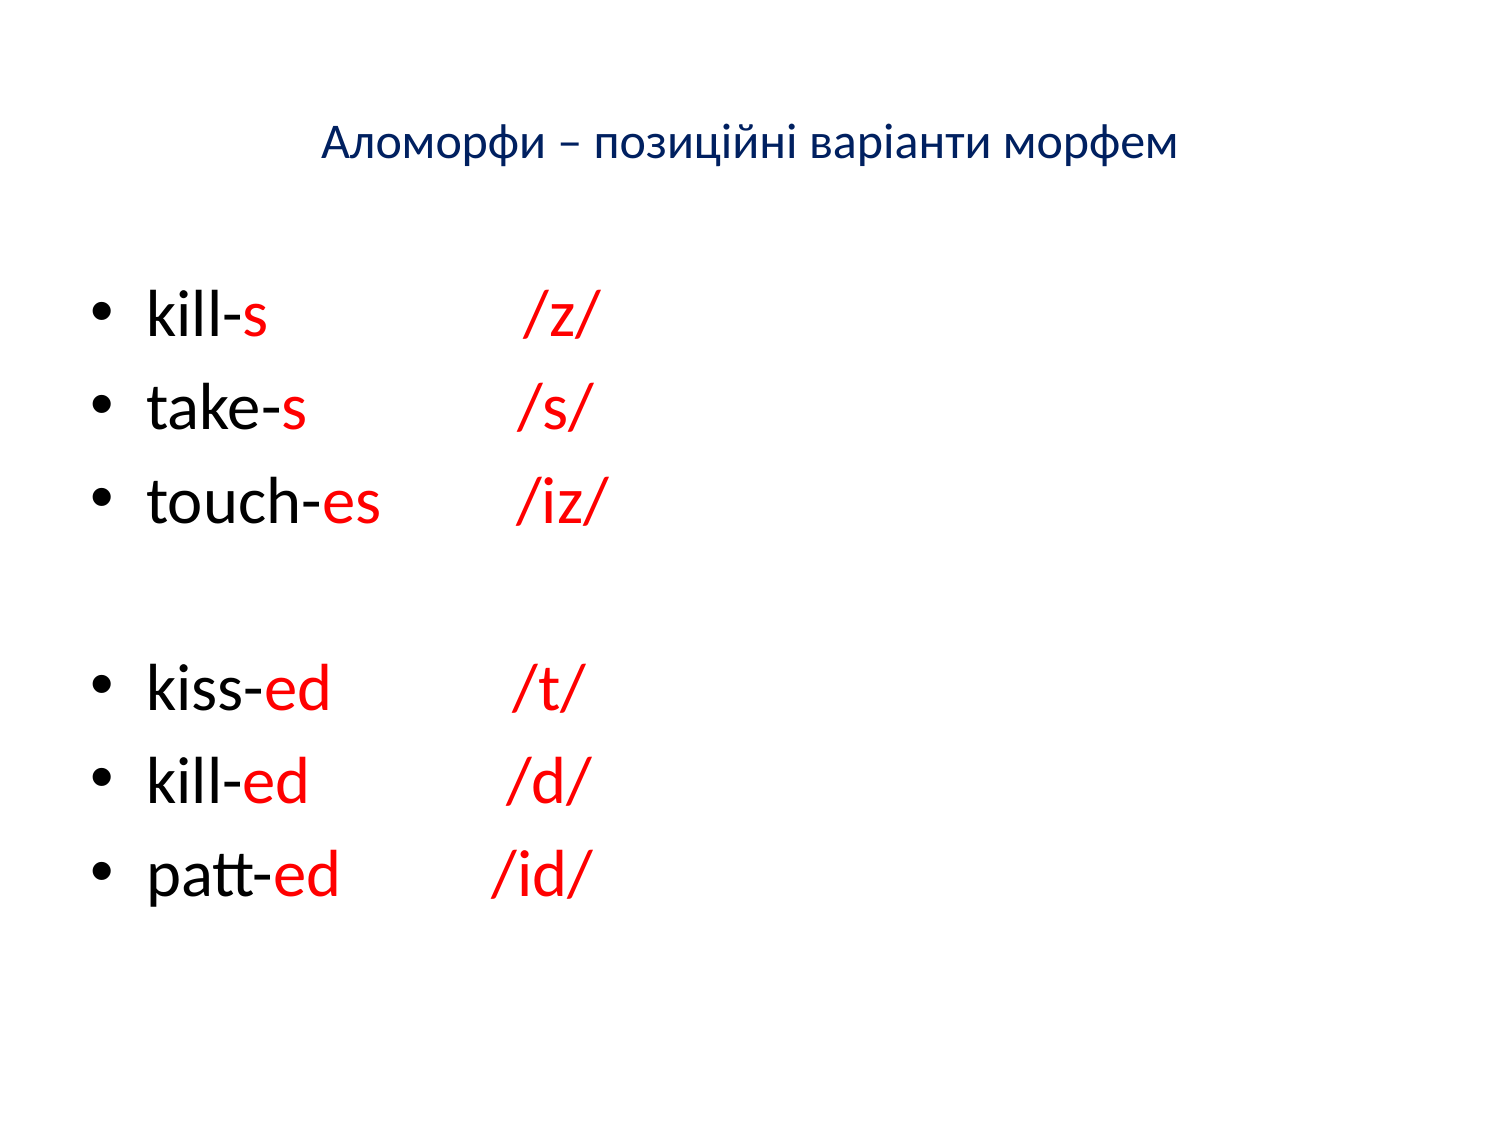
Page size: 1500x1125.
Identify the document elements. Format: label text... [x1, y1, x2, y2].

list kill-s /z/ take-s /s/ touch-es /iz/ kiss-ed /t/ kill-ed /d/ patt-ed /id/ [75, 262, 1425, 1005]
title Аломорфи – позиційні варіанти морфем [75, 45, 1425, 233]
